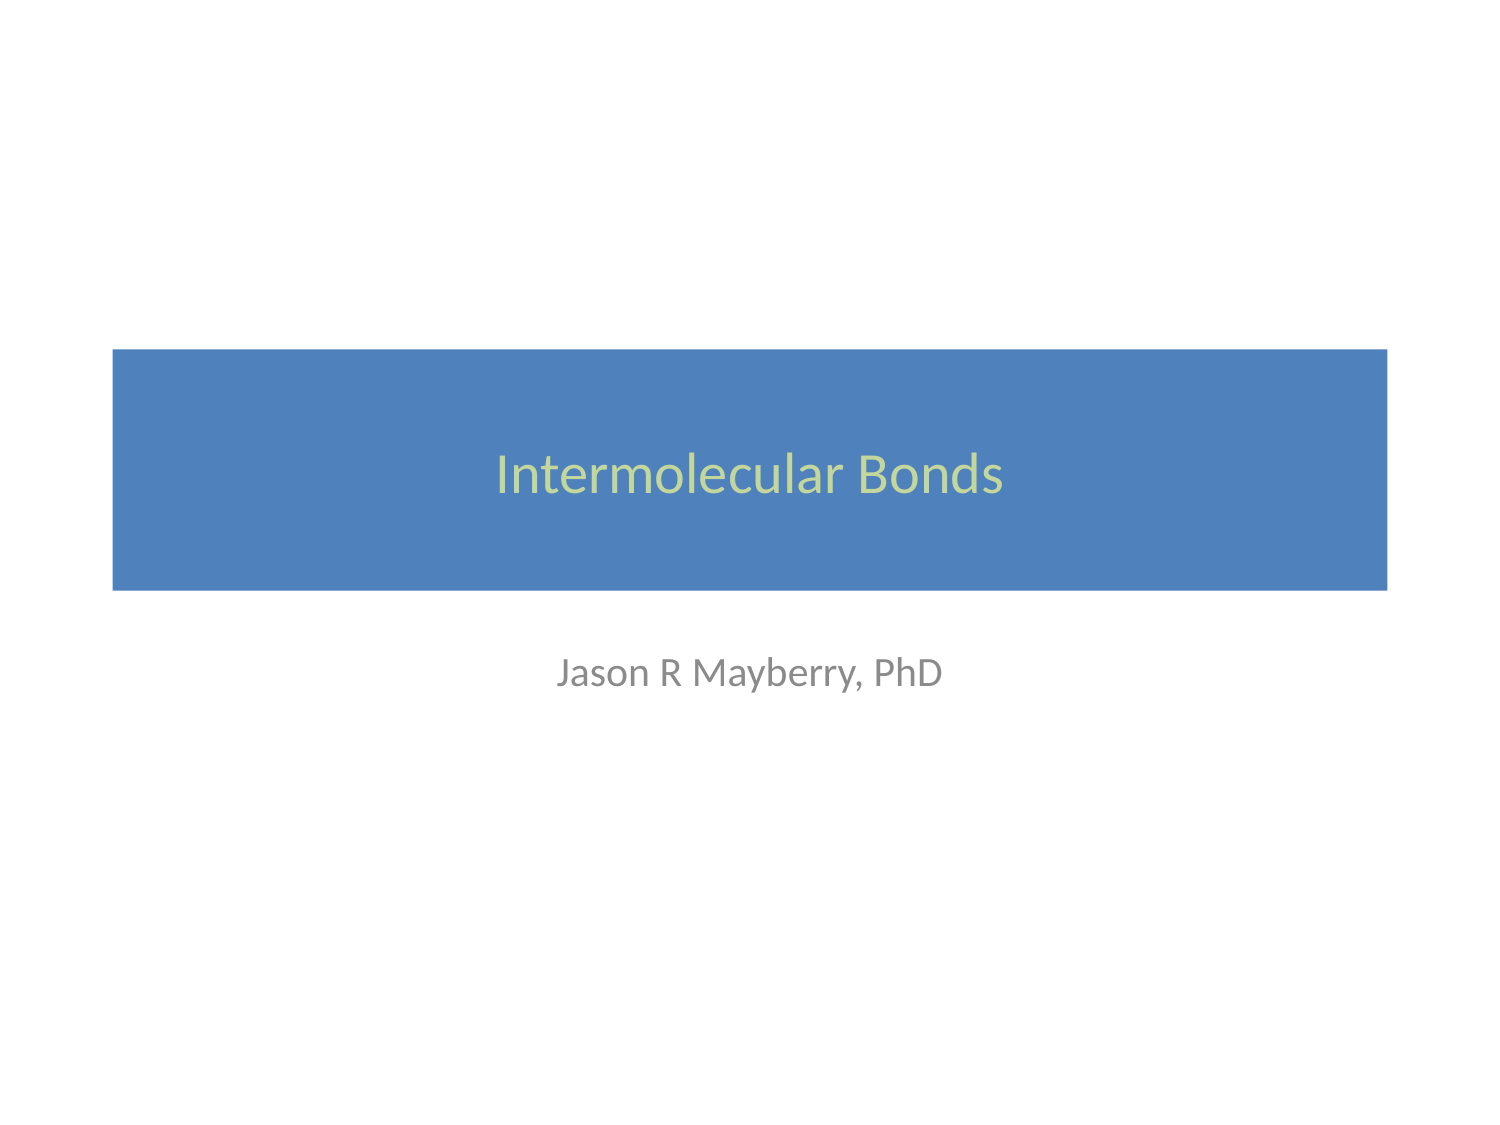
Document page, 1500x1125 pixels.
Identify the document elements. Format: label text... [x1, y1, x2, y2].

title Intermolecular Bonds [112, 349, 1388, 591]
subtitle Jason R Mayberry, PhD [225, 637, 1275, 925]
